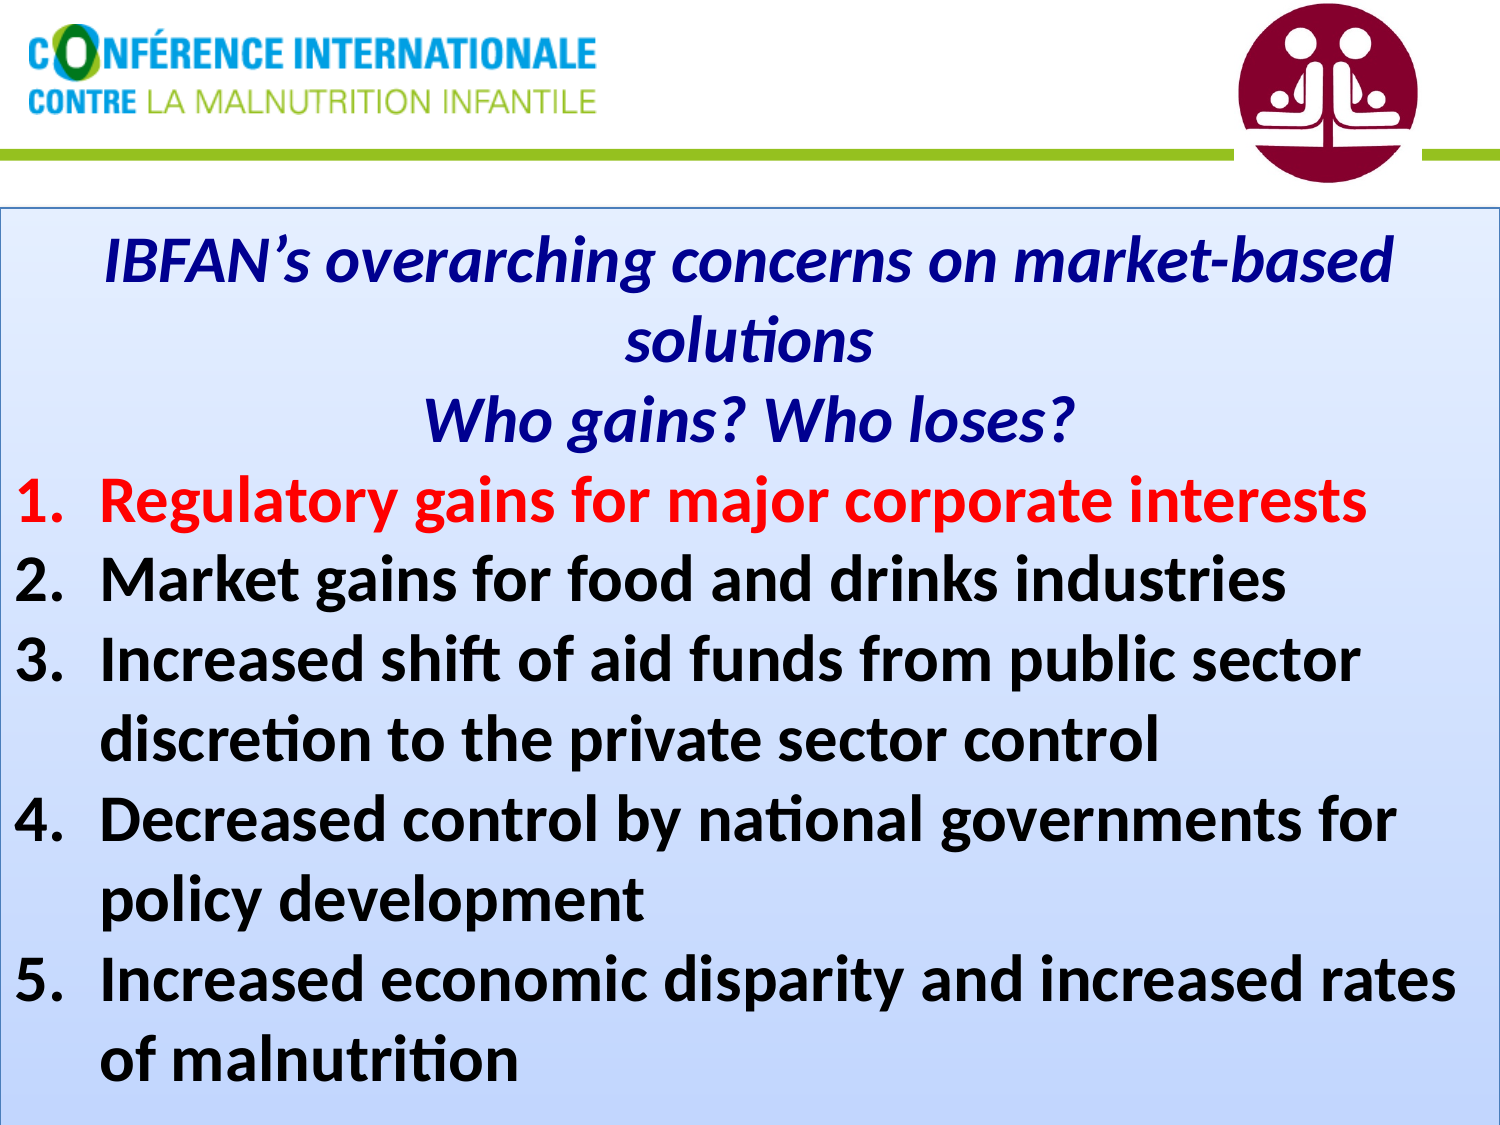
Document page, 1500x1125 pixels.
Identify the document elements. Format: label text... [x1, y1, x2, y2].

text_box [1426, 147, 1500, 163]
text_box [0, 147, 1228, 163]
picture [1234, 0, 1423, 186]
picture [29, 24, 597, 115]
text_box IBFAN’s overarching concerns on market-based solutions Who gains? Who loses? Regulatory gains for major corporate interests Market gains for food and drinks industries Increased shift of aid funds from public sector discretion to the private sector control Decreased control by national governments for policy development Increased economic disparity and increased rates of malnutrition [0, 207, 1500, 1125]
